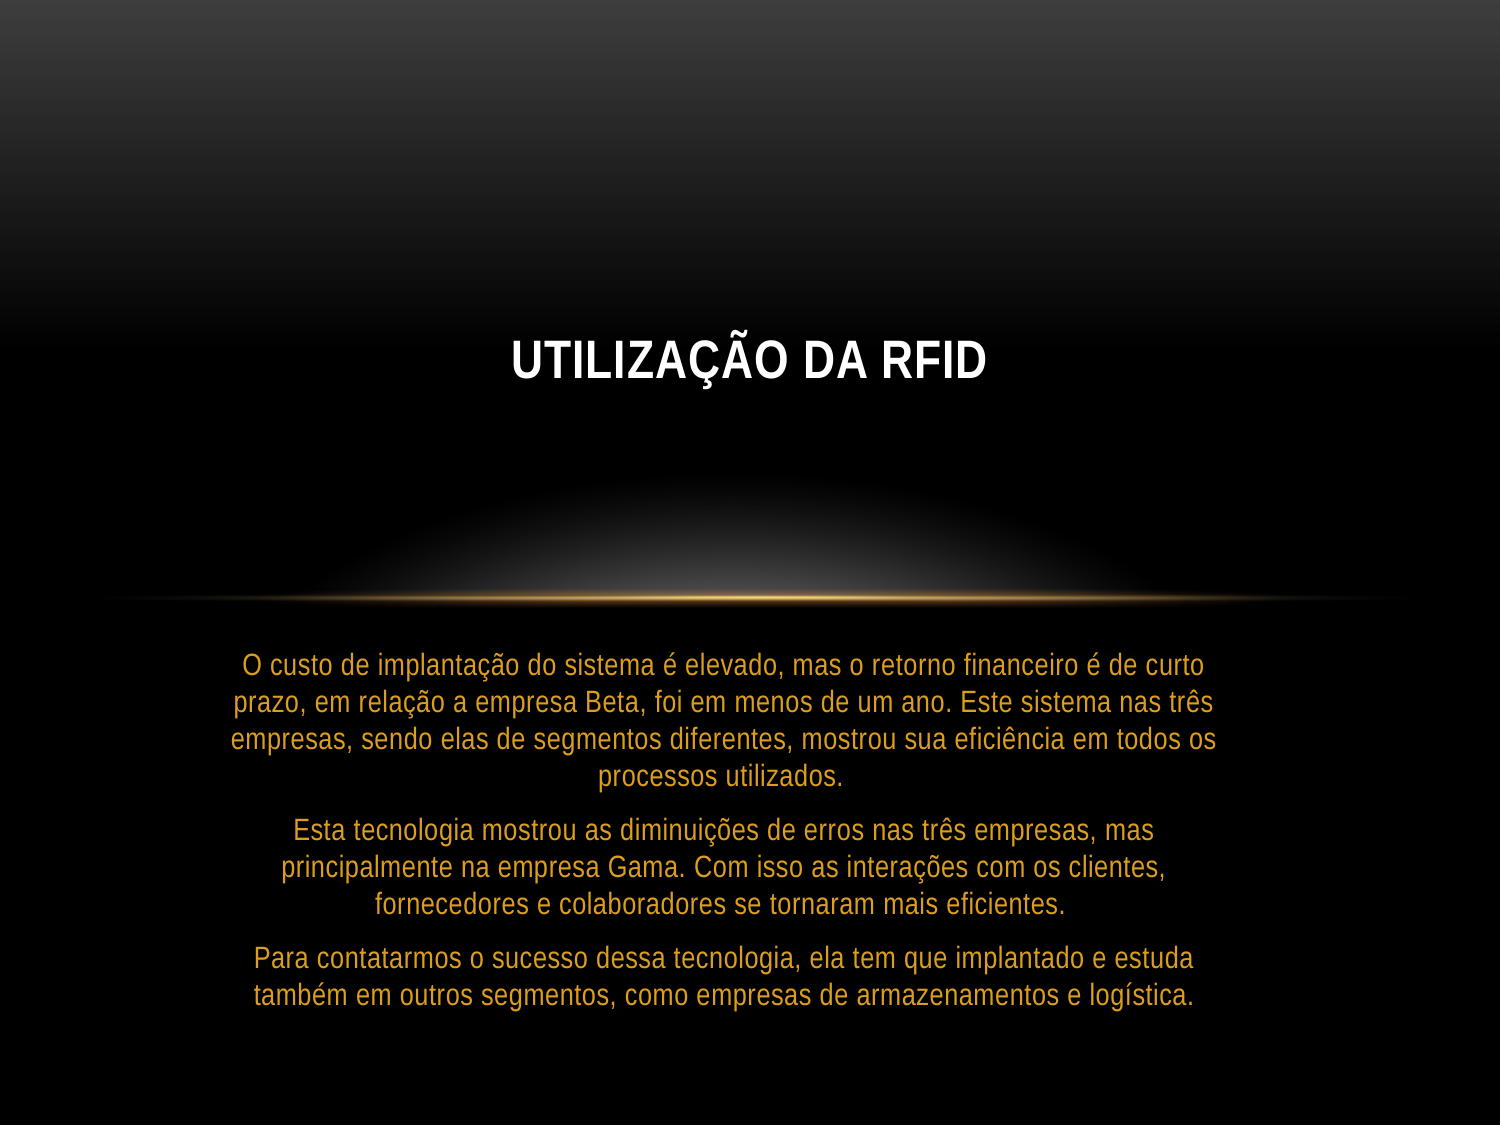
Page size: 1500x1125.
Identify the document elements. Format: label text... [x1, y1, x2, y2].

subtitle O custo de implantação do sistema é elevado, mas o retorno financeiro é de curto prazo, em relação a empresa Beta, foi em menos de um ano. Este sistema nas três empresas, sendo elas de segmentos diferentes, mostrou sua eficiência em todos os processos utilizados. Esta tecnologia mostrou as diminuições de erros nas três empresas, mas principalmente na empresa Gama. Com isso as interações com os clientes, fornecedores e colaboradores se tornaram mais eficientes. Para contatarmos o sucesso dessa tecnologia, ela tem que implantado e estuda também em outros segmentos, como empresas de armazenamentos e logística. [200, 637, 1250, 1024]
title Utilização da RFID [112, 184, 1388, 398]
picture [0, 0, 1500, 750]
